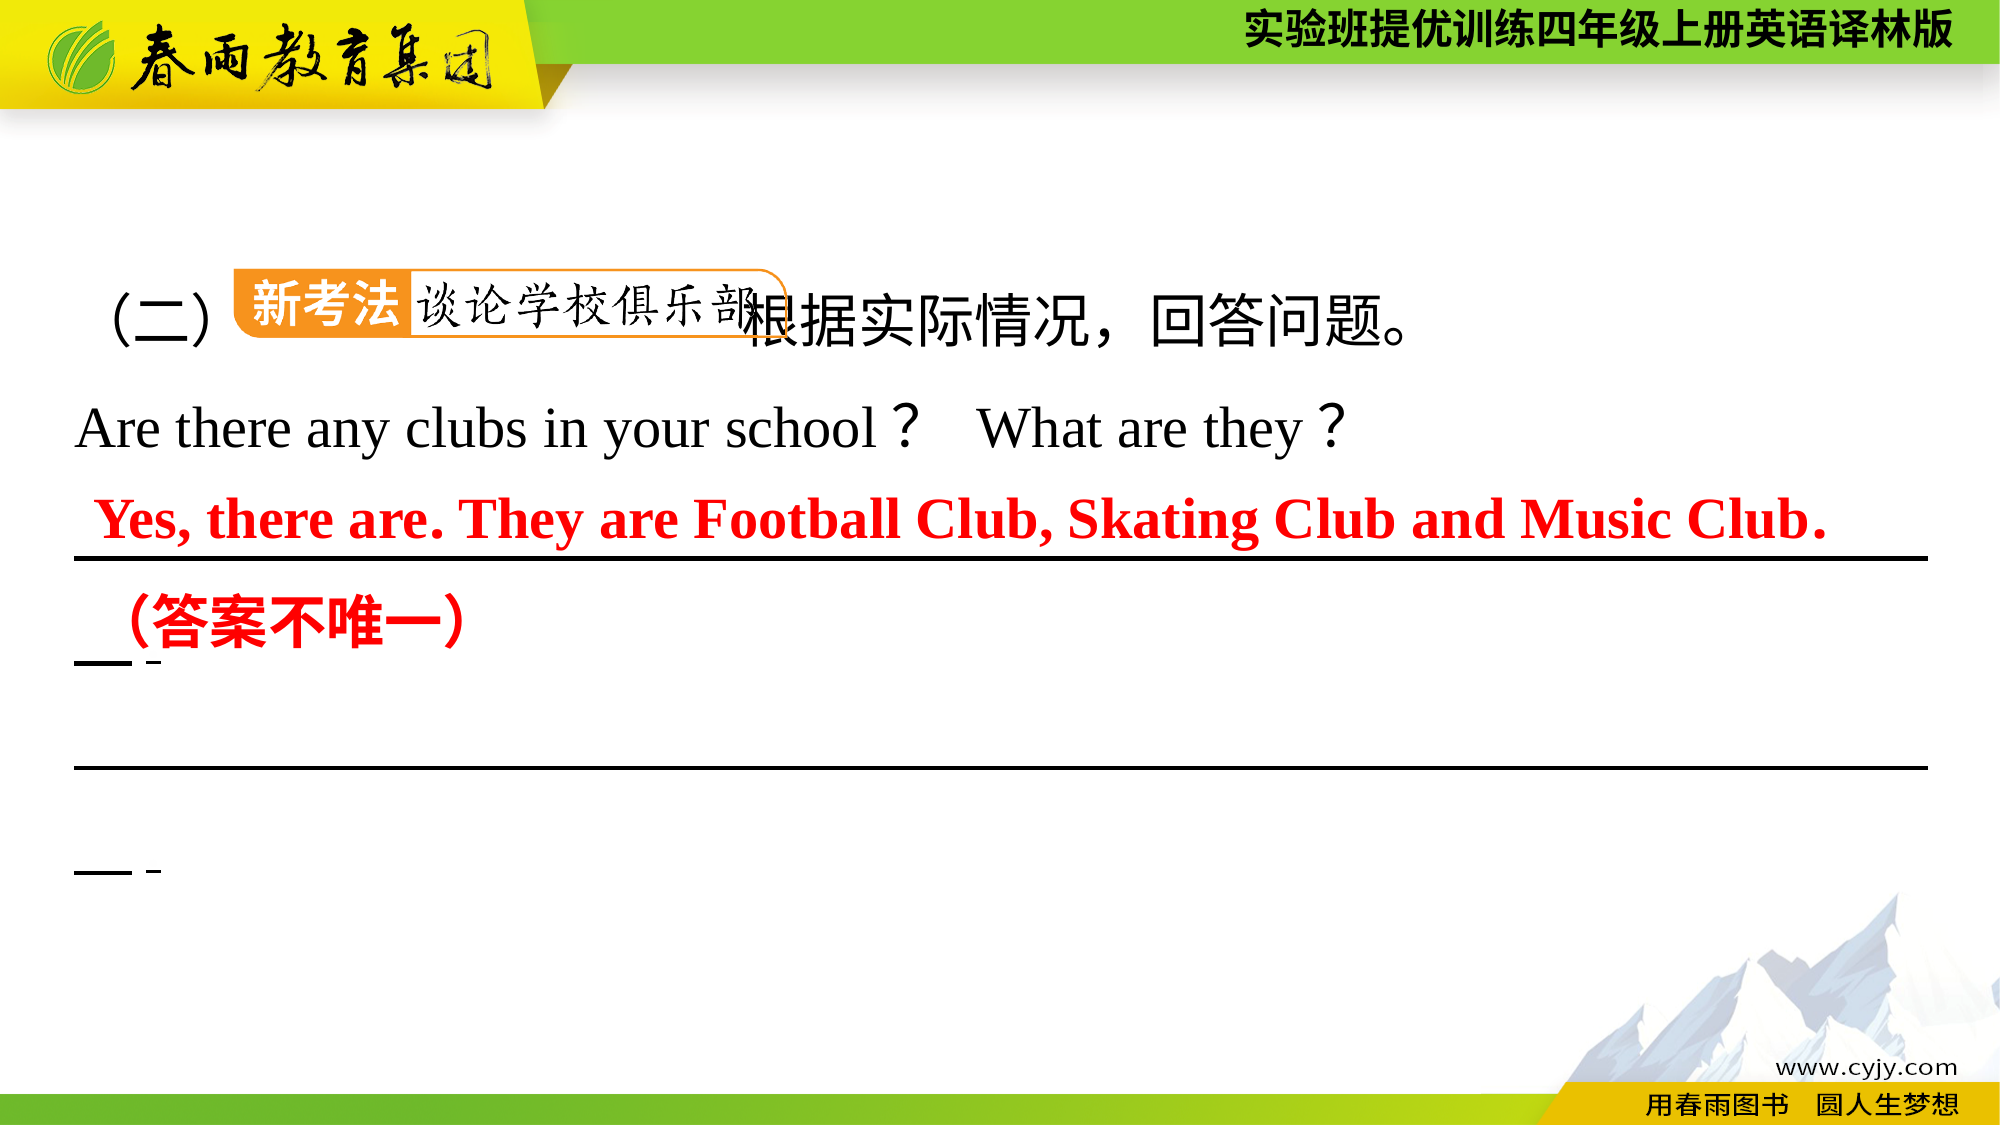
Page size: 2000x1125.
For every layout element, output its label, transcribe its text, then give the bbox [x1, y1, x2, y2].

list （二） 根据实际情况，回答问题。 Are there any clubs in your school？ What are they？ . . [59, 241, 1944, 681]
text_box Yes, there are. They are Football Club, Skating Club and Music Club. （答案不唯一） [78, 437, 1944, 663]
picture [0, 0, 2000, 1125]
